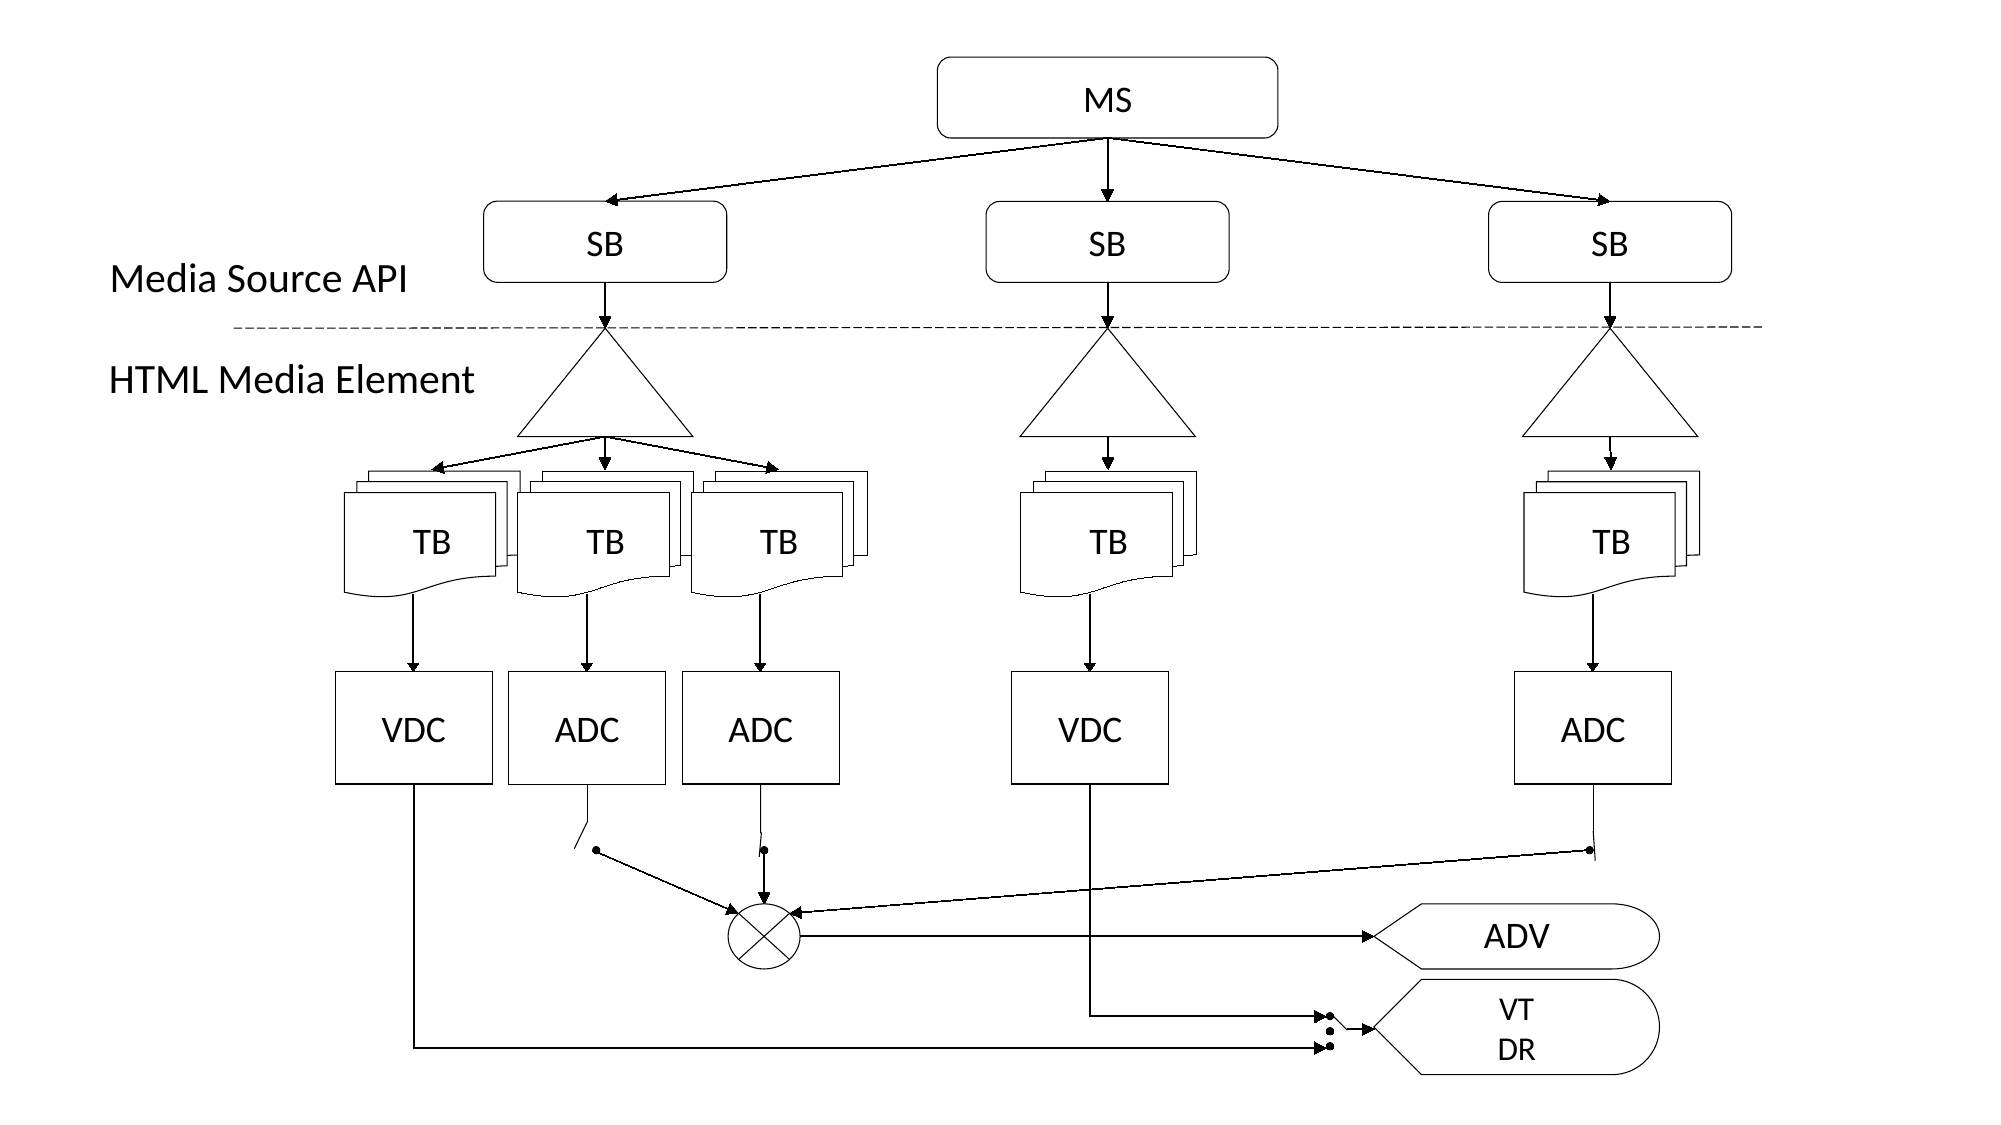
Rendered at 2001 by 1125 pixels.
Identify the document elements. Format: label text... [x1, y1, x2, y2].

text_box [431, 436, 604, 474]
text_box SB [483, 201, 727, 283]
text_box [1326, 1027, 1334, 1035]
text_box HTML Media Element [88, 362, 496, 416]
text_box [754, 594, 766, 672]
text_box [1333, 1016, 1348, 1031]
text_box [413, 784, 1327, 1055]
text_box VT DR [1373, 979, 1660, 1075]
text_box [1101, 139, 1114, 202]
text_box [1522, 329, 1698, 437]
text_box [1326, 1012, 1334, 1020]
text_box TB [1020, 471, 1197, 597]
text_box [758, 853, 770, 904]
text_box [1089, 784, 1327, 1023]
text_box MS [937, 57, 1278, 139]
text_box VDC [335, 671, 493, 785]
text_box TB [691, 471, 868, 597]
text_box ADC [508, 671, 666, 785]
text_box VDC [1011, 671, 1169, 785]
text_box [1587, 594, 1599, 672]
text_box [1102, 436, 1114, 470]
text_box ADV [1374, 903, 1660, 969]
text_box [1091, 930, 1374, 943]
text_box [599, 436, 611, 470]
text_box [789, 889, 1089, 919]
text_box SB [1488, 201, 1732, 283]
text_box TB [517, 471, 694, 597]
text_box [1604, 282, 1616, 326]
text_box TB [1523, 471, 1700, 597]
text_box ADC [682, 671, 840, 785]
text_box [1586, 846, 1593, 854]
text_box [1348, 1023, 1375, 1036]
text_box [605, 137, 1107, 206]
text_box [599, 282, 611, 326]
text_box TB [344, 471, 521, 597]
text_box [1604, 436, 1617, 470]
text_box [1101, 282, 1114, 326]
text_box SB [986, 201, 1230, 283]
text_box [762, 846, 768, 854]
text_box [598, 852, 739, 915]
text_box [1107, 137, 1611, 206]
text_box [517, 329, 694, 437]
text_box [1084, 594, 1096, 672]
text_box ADC [1514, 671, 1672, 785]
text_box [574, 822, 588, 849]
text_box [605, 436, 779, 474]
text_box [1326, 1042, 1334, 1050]
text_box [407, 594, 419, 672]
text_box [592, 846, 600, 854]
text_box [581, 594, 593, 672]
text_box Media Source API [92, 262, 426, 315]
text_box [1019, 329, 1196, 437]
text_box [728, 903, 801, 969]
